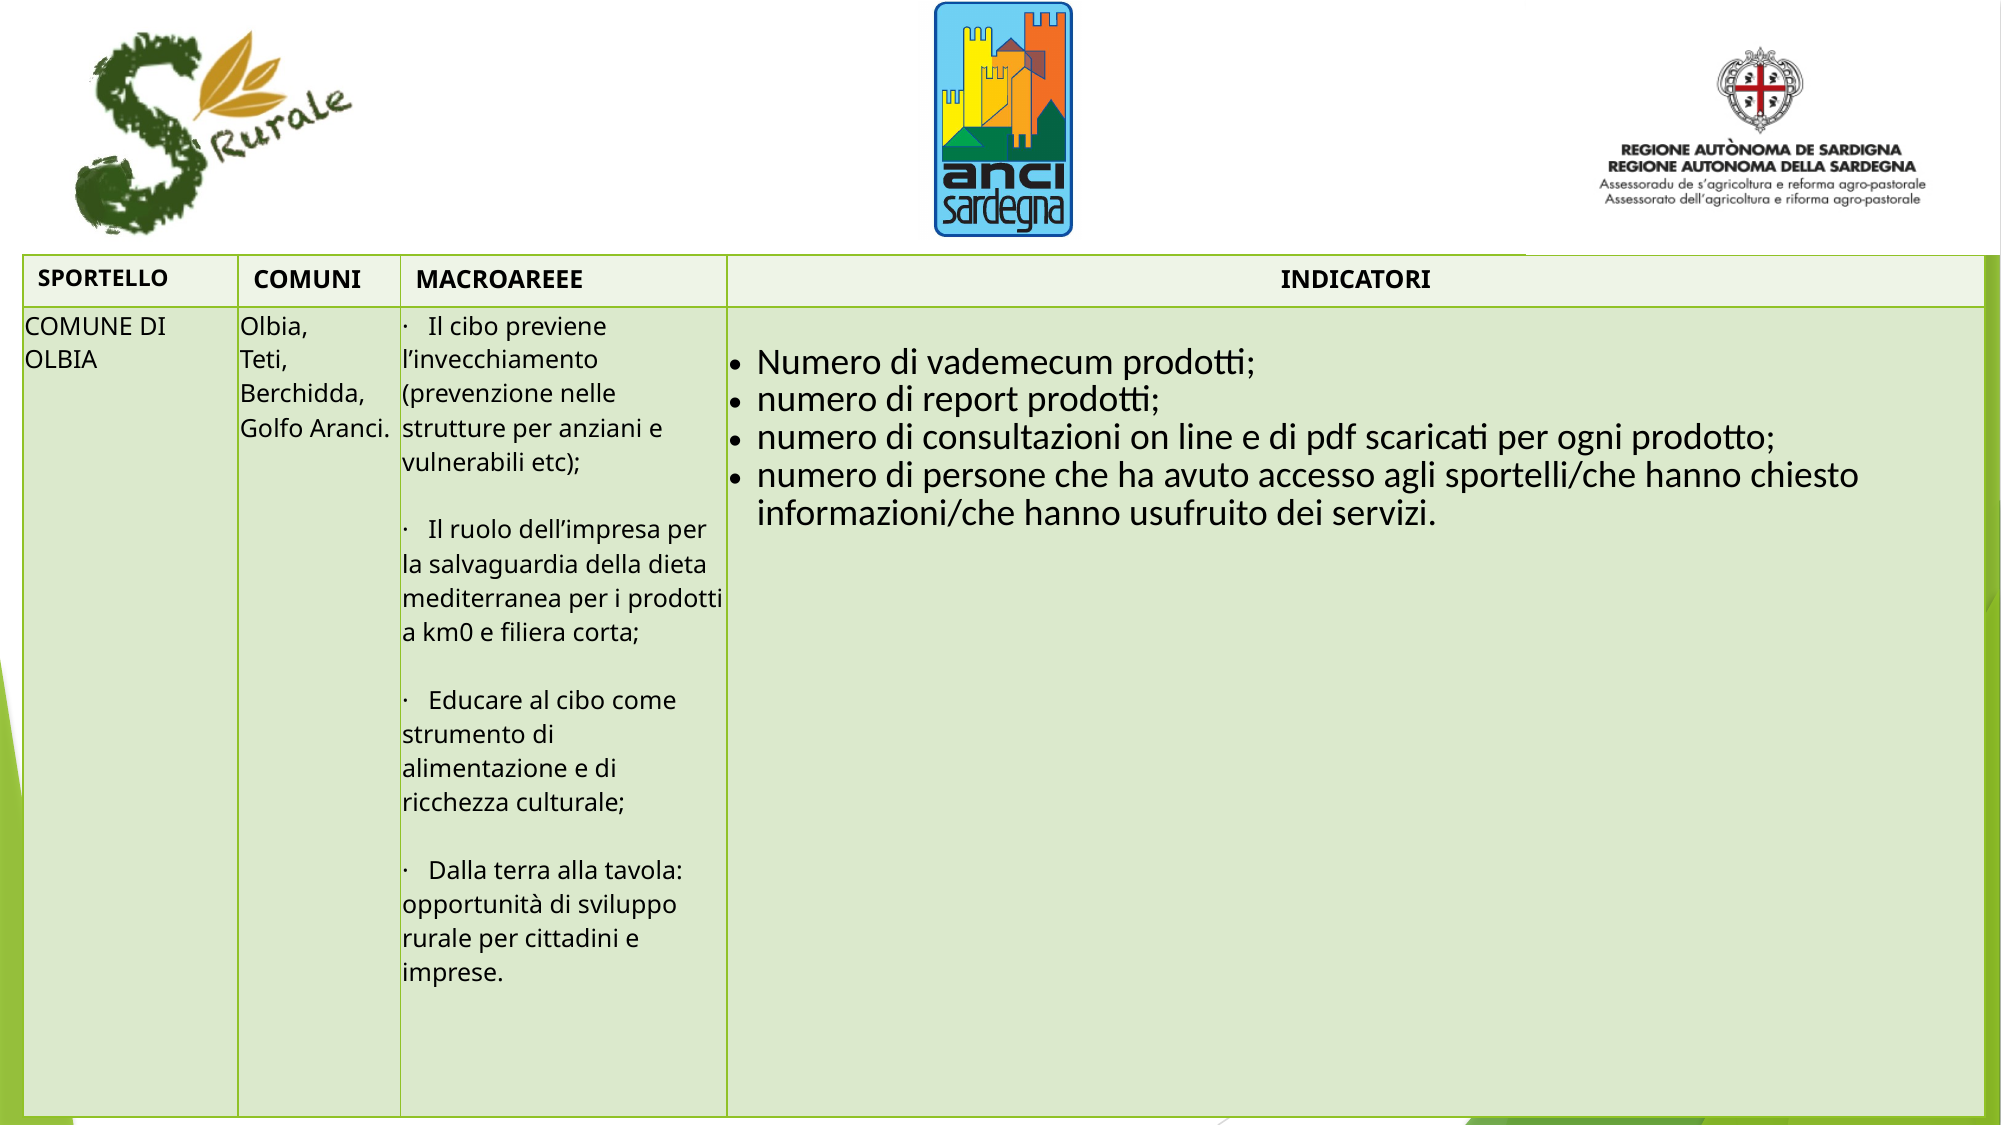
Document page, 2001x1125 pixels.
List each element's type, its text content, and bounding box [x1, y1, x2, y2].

picture [39, 6, 377, 256]
table_header INDICATORI [728, 256, 1984, 306]
table_cell · Il cibo previene l’invecchiamento (prevenzione nelle strutture per anziani e vulnerabili etc); · Il ruolo dell’impresa per la salvaguardia della dieta mediterranea per i prodotti a km0 e filiera corta; · Educare al cibo come strumento di alimentazione e di ricchezza culturale; · Dalla terra alla tavola: opportunità di sviluppo rurale per cittadini e imprese. [401, 308, 726, 1116]
picture [918, 1, 1082, 241]
table_header MACROAREEE [401, 256, 726, 306]
table_header SPORTELLO [24, 256, 237, 306]
table_header COMUNI [239, 256, 400, 306]
picture [1526, 0, 2000, 256]
table_cell Numero di vademecum prodotti; numero di report prodotti; numero di consultazioni on line e di pdf scaricati per ogni prodotto; numero di persone che ha avuto accesso agli sportelli/che hanno chiesto informazioni/che hanno usufruito dei servizi. [728, 308, 1984, 1116]
table_cell Olbia, Teti, Berchidda, Golfo Aranci. [239, 308, 400, 1116]
table_cell COMUNE DI OLBIA [24, 308, 237, 1116]
